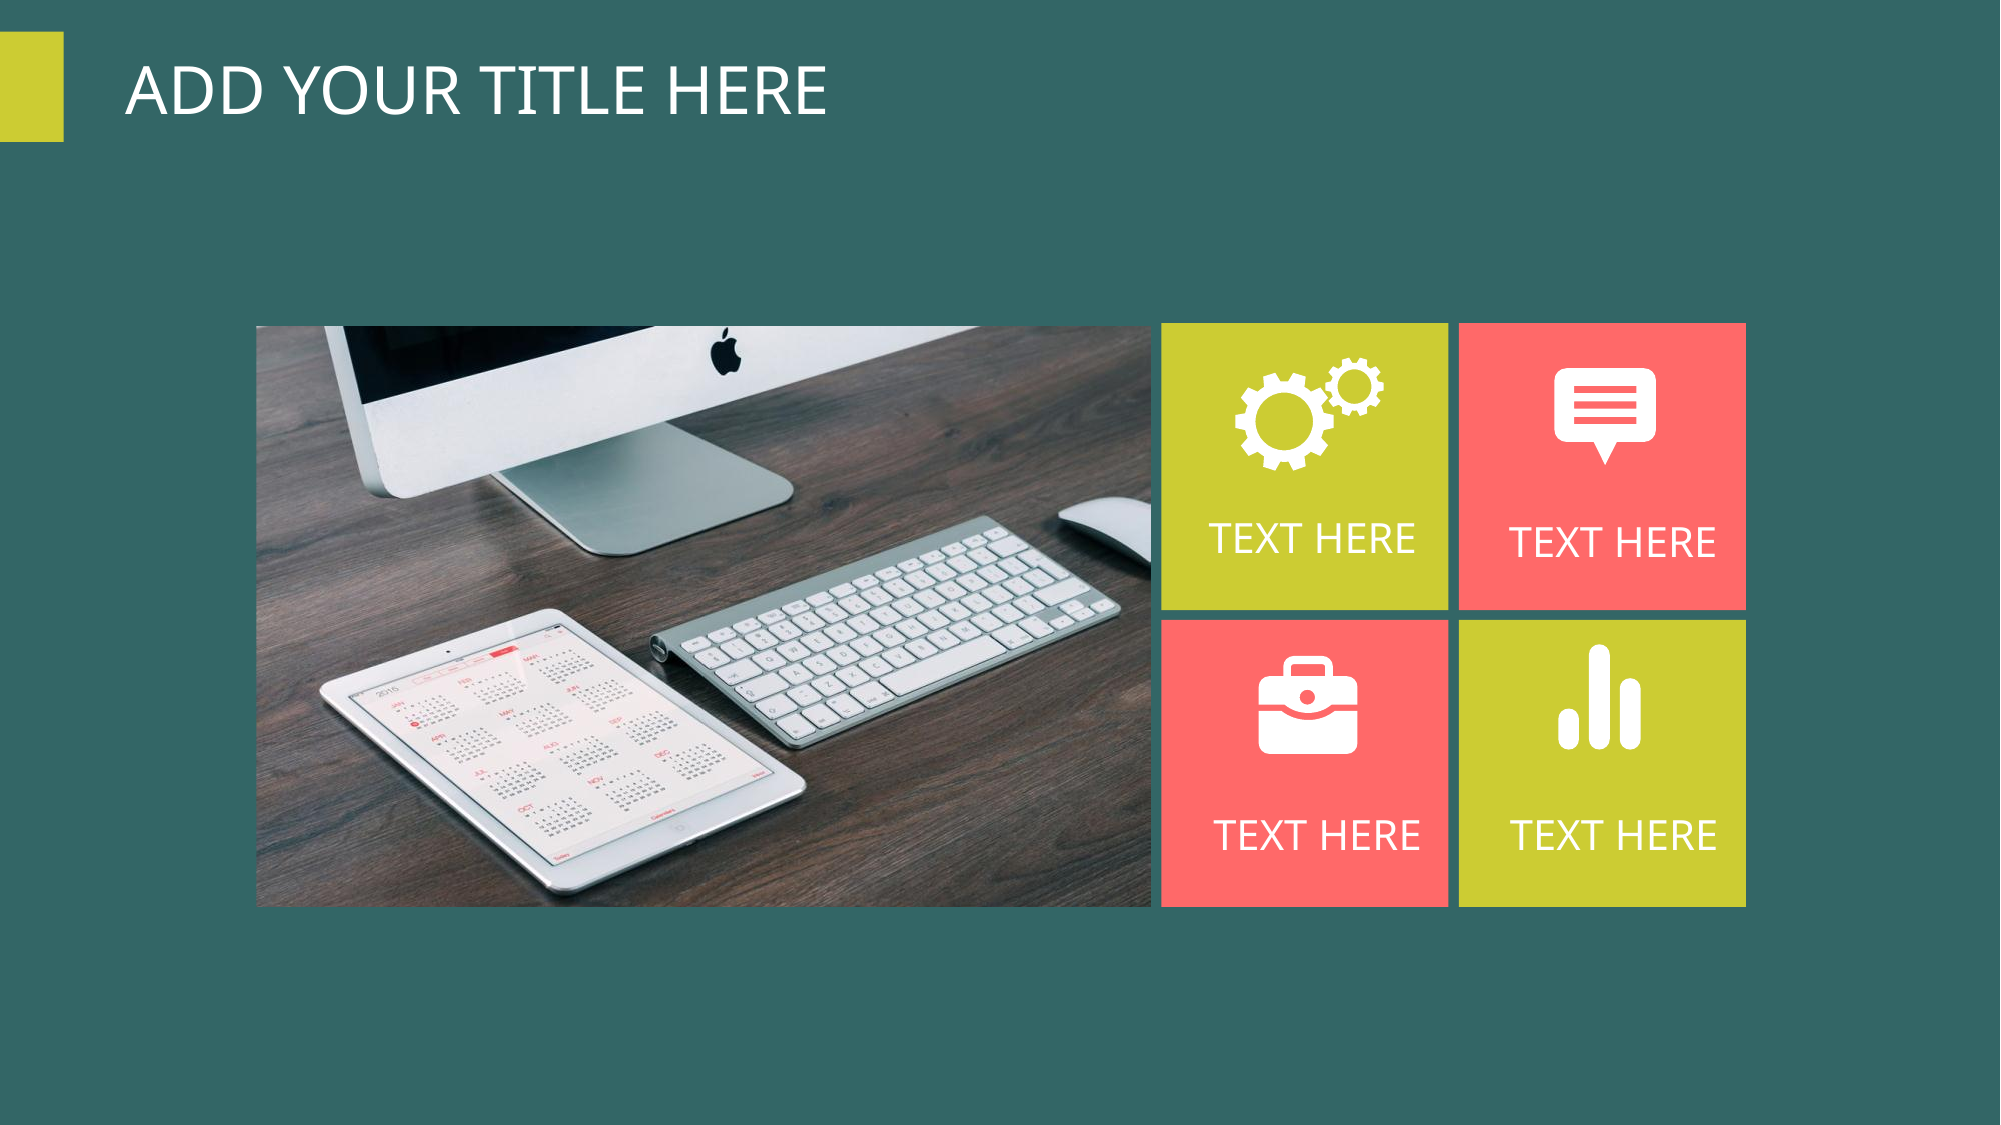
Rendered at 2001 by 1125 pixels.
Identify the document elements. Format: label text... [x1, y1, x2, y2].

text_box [1458, 619, 1746, 907]
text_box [1458, 323, 1746, 611]
text_box [0, 31, 65, 143]
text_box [1161, 619, 1449, 907]
text_box ADD YOUR TITLE HERE [80, 40, 846, 136]
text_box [1161, 323, 1449, 611]
text_box [256, 326, 1151, 907]
